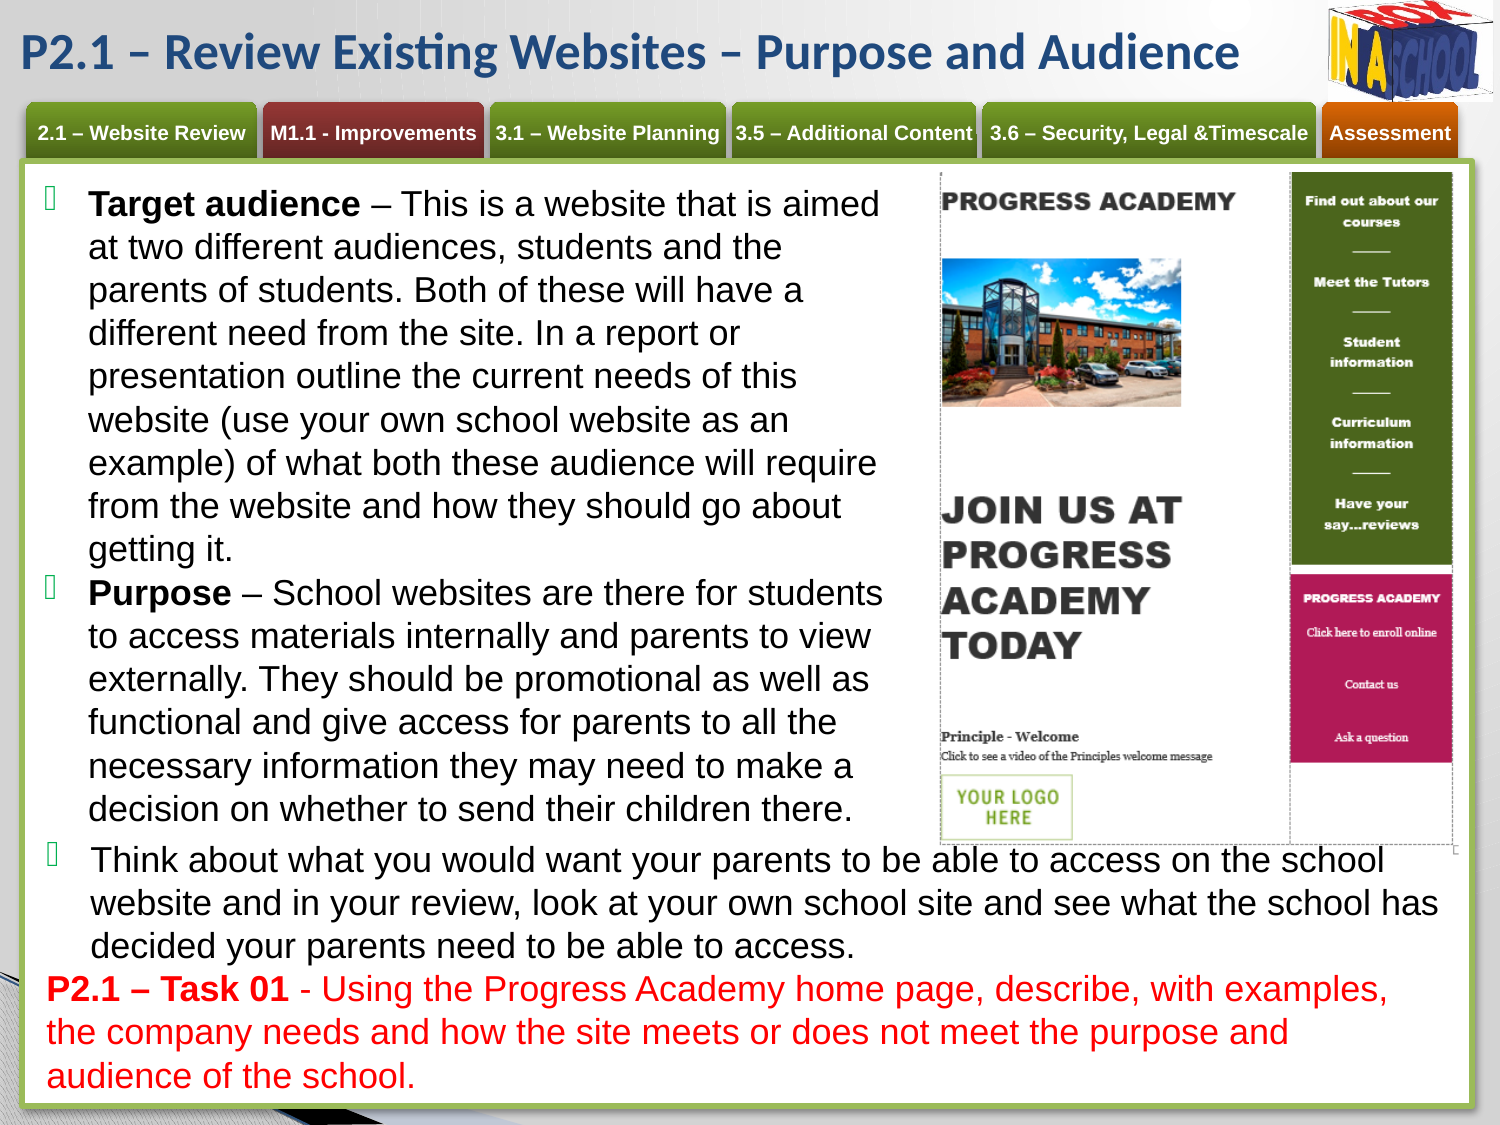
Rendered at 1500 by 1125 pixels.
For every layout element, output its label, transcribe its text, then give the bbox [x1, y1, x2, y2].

list Target audience – This is a website that is aimed at two different audiences, students and the parents of students. Both of these will have a different need from the site. In a report or presentation outline the current needs of this website (use your own school website as an example) of what both these audience will require from the website and how they should go about getting it. Purpose – School websites are there for students to access materials internally and parents to view externally. They should be promotional as well as functional and give access for parents to all the necessary information they may need to make a decision on whether to send their children there. [29, 172, 926, 1059]
picture [281, 1114, 303, 1125]
text_box Think about what you would want your parents to be able to access on the school website and in your review, look at your own school site and see what the school has decided your parents need to be able to access. P2.1 – Task 01 - Using the Progress Academy home page, describe, with examples, the company needs and how the site meets or does not meet the purpose and audience of the school. [31, 828, 1459, 1103]
title P2.1 – Review Existing Websites – Purpose and Audience [5, 7, 1270, 90]
picture [1328, 0, 1494, 102]
picture [926, 172, 1459, 857]
